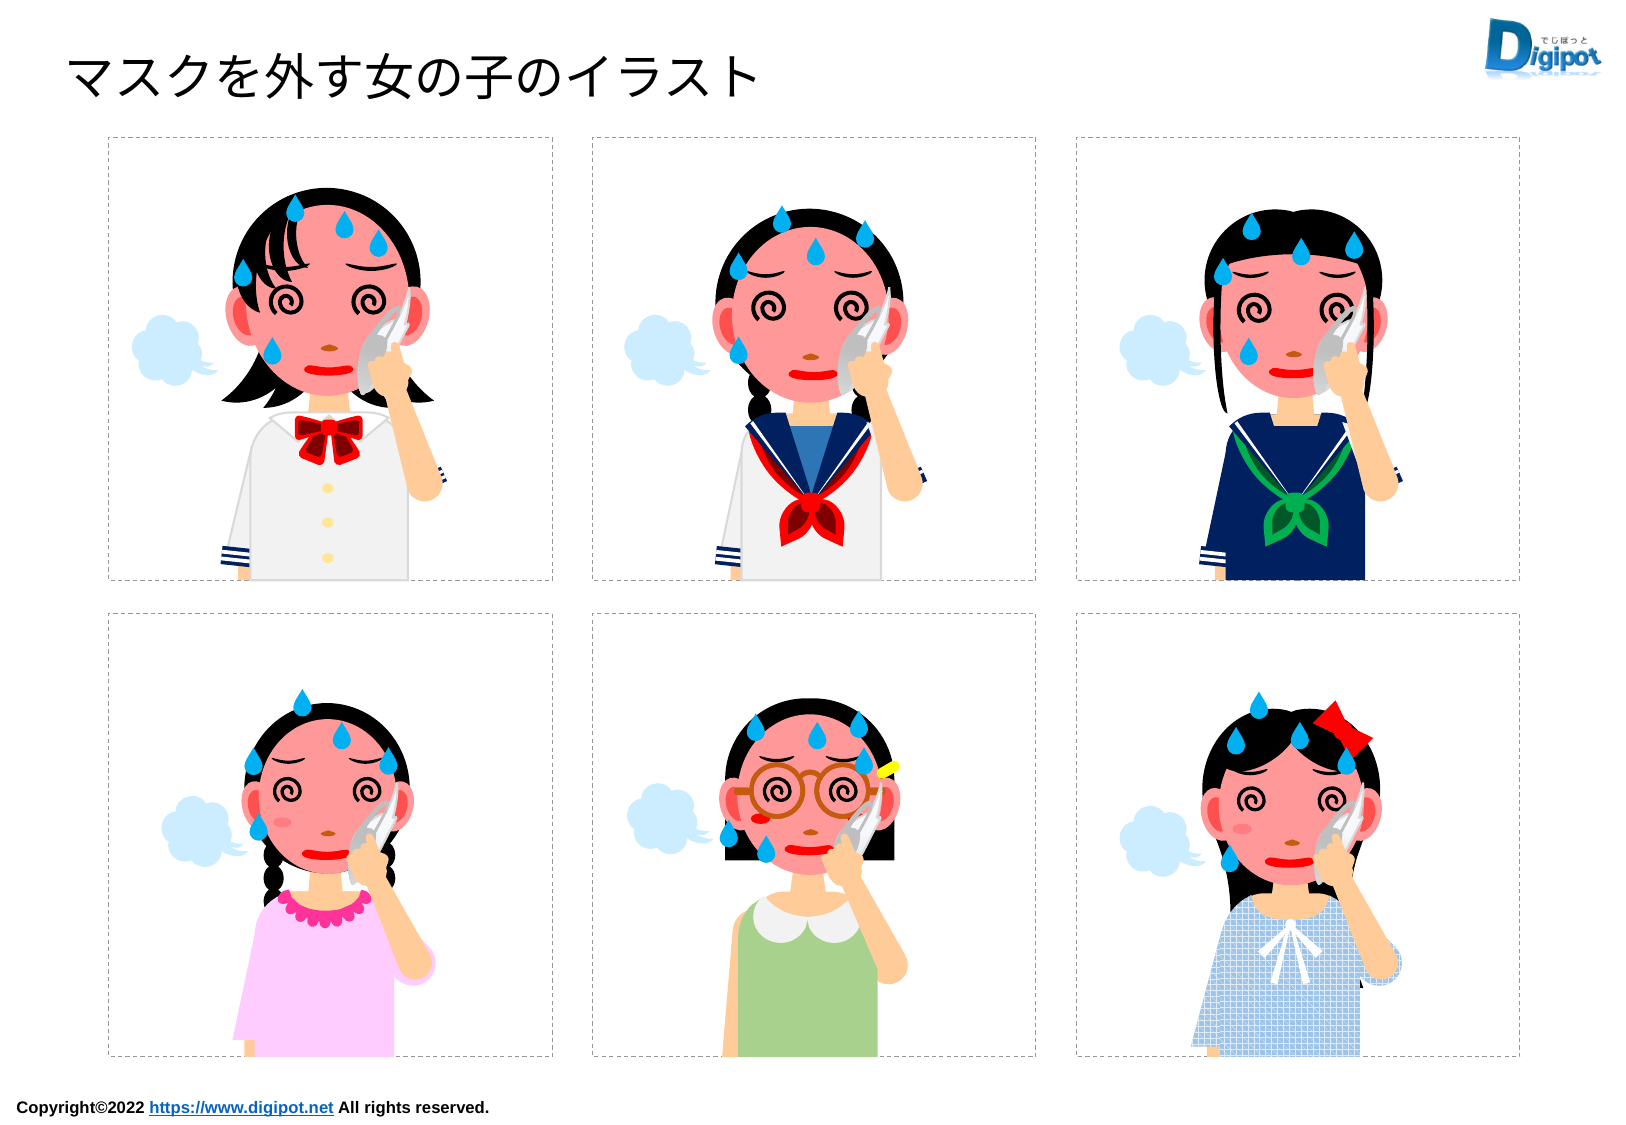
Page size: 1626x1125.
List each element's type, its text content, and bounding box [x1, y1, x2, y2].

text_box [131, 187, 437, 581]
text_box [624, 205, 917, 581]
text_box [161, 688, 415, 1058]
picture [1485, 18, 1602, 82]
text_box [1119, 209, 1393, 581]
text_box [1119, 691, 1382, 1057]
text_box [627, 698, 901, 1060]
text_box マスクを外す女の子のイラスト [49, 38, 779, 113]
